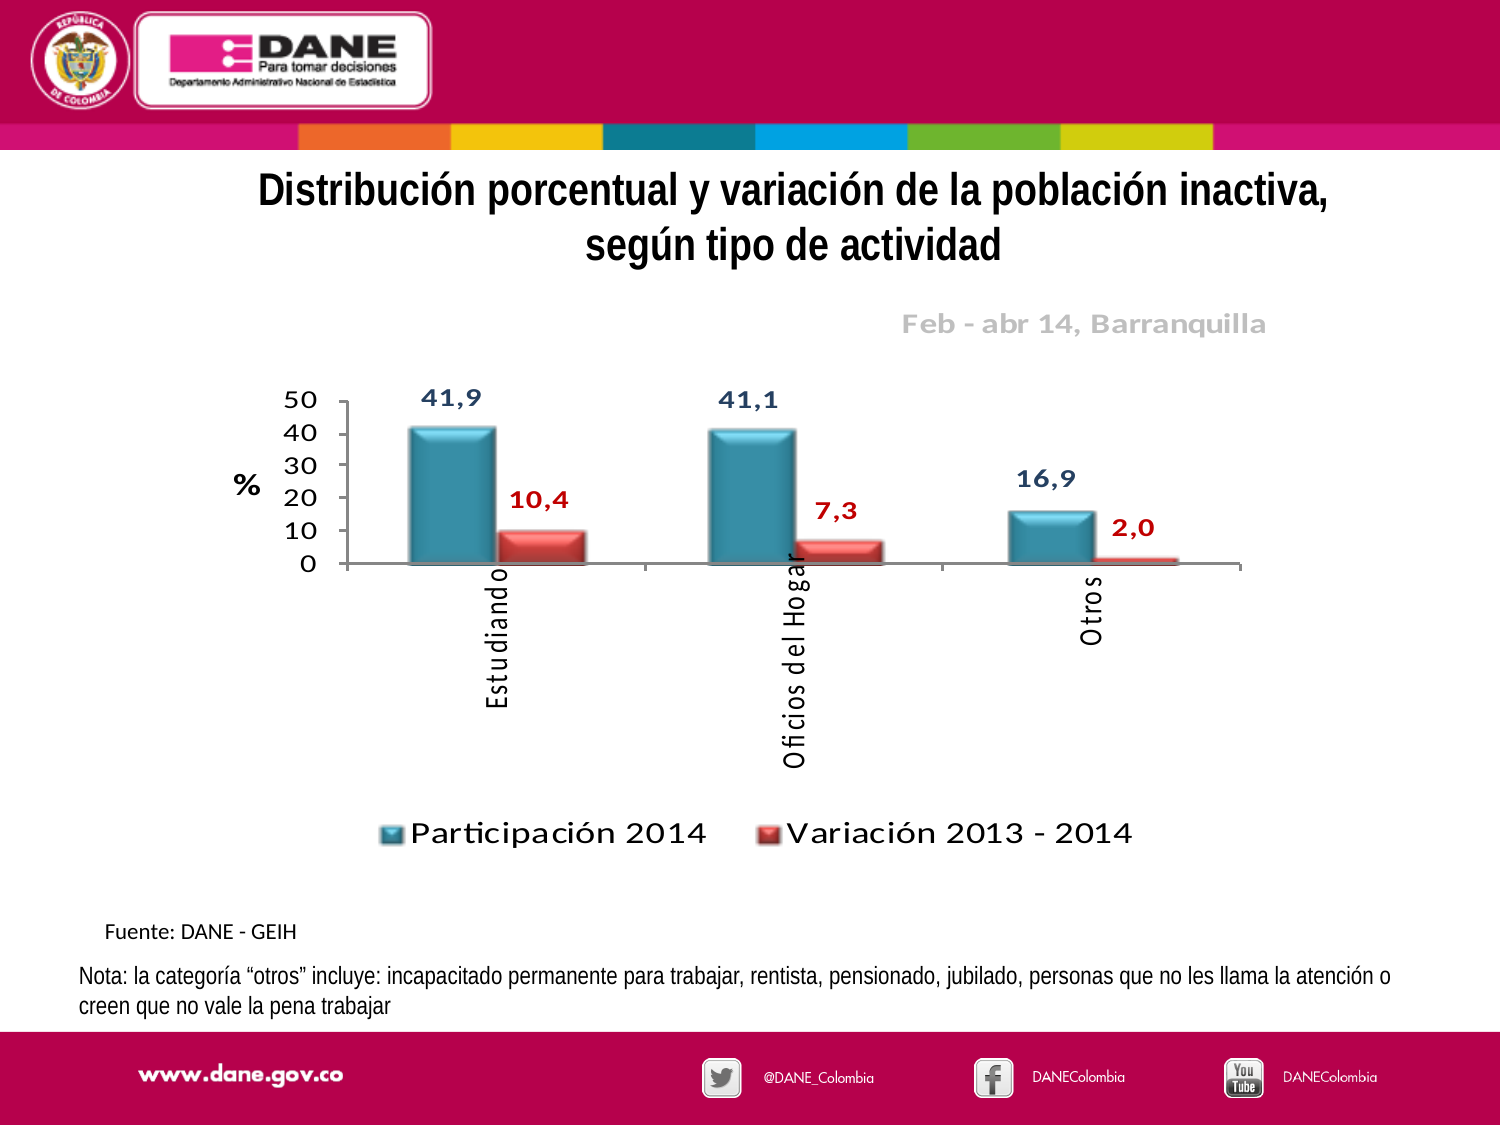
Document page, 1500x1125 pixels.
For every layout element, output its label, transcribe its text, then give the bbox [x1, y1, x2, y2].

text_box [112, 116, 1388, 305]
picture [166, 302, 1281, 859]
picture [974, 1058, 1125, 1098]
text_box Fuente: DANE - GEIH [89, 909, 318, 952]
text_box Nota: la categoría “otros” incluye: incapacitado permanente para trabajar, rentista, pensionado, jubilado, personas que no les llama la atención o creen que no vale la pena trabajar [64, 952, 1459, 1027]
text_box Distribución porcentual y variación de la población inactiva, según tipo de actividad [230, 152, 1359, 278]
picture [1224, 1058, 1377, 1098]
picture [702, 1058, 874, 1098]
picture [124, 1054, 361, 1100]
picture [0, 0, 1500, 150]
